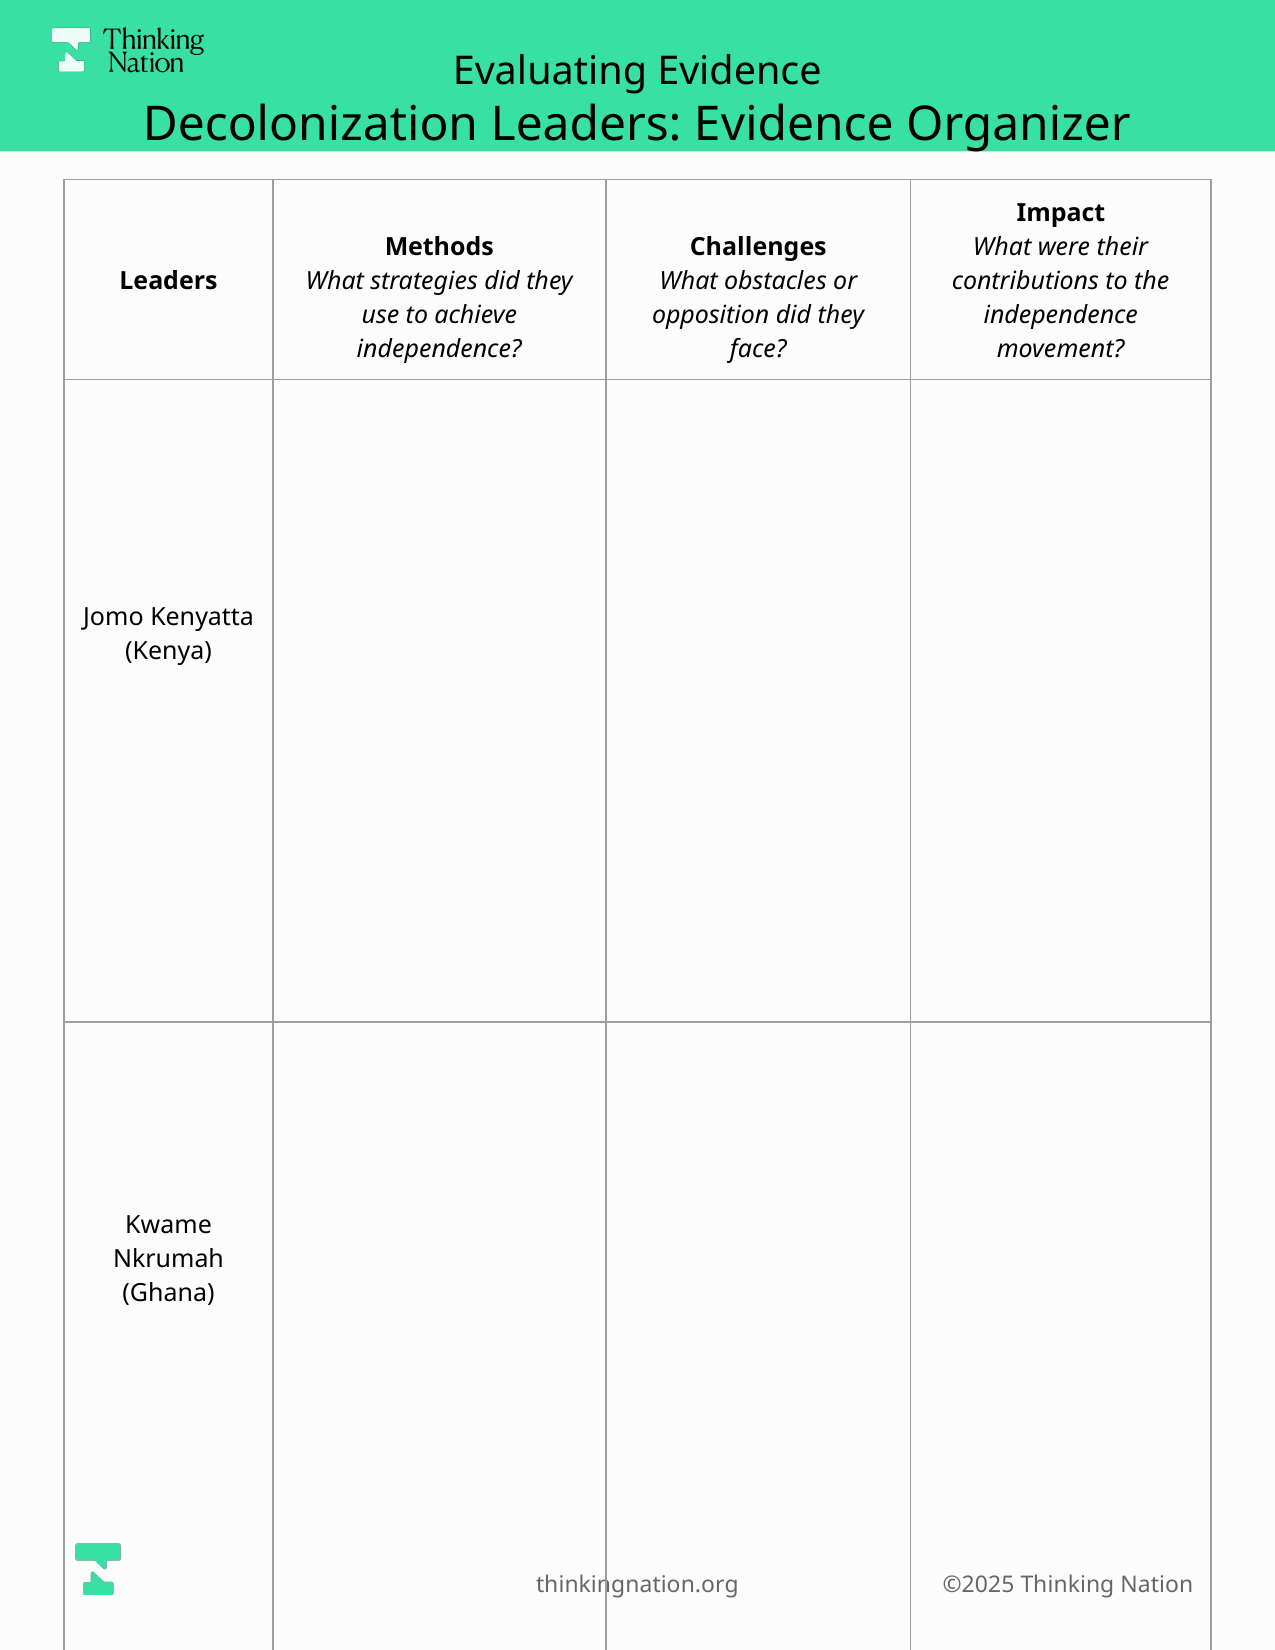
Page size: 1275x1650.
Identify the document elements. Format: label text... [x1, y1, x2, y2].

table_cell [911, 380, 1210, 1021]
picture [62, 1533, 134, 1605]
text_box Evaluating Evidence Decolonization Leaders: Evidence Organizer [0, 0, 1275, 152]
table_header Challenges What obstacles or opposition did they face? [607, 180, 910, 379]
table_cell [274, 1023, 605, 1650]
table_header Impact What were their contributions to the independence movement? [911, 180, 1210, 379]
picture [35, 13, 210, 87]
table_header Leaders [65, 180, 272, 379]
table_cell [607, 1023, 910, 1650]
table_cell [911, 1023, 1210, 1650]
table_cell Jomo Kenyatta (Kenya) [65, 380, 272, 1021]
table_cell [607, 380, 910, 1021]
table_cell [274, 380, 605, 1021]
table_cell Kwame Nkrumah (Ghana) [65, 1023, 272, 1650]
table_header Methods What strategies did they use to achieve independence? [274, 180, 605, 379]
